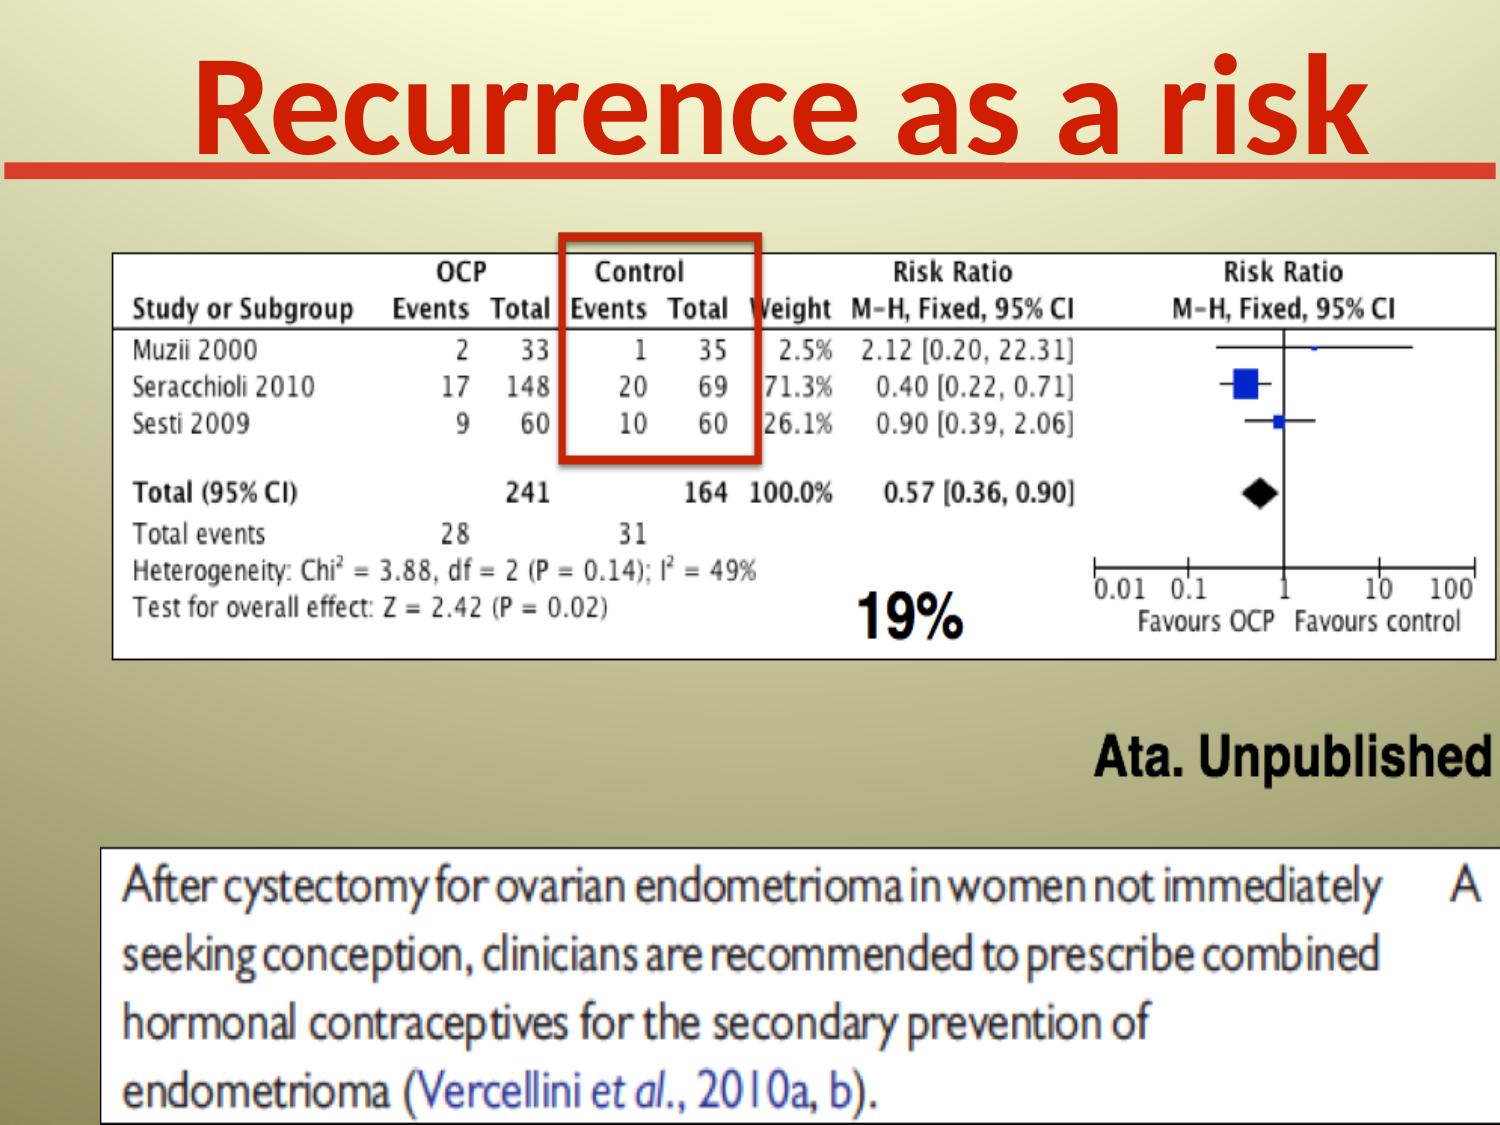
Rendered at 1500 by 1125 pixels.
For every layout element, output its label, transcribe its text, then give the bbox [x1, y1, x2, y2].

title Recurrence as a risk [140, 28, 1422, 166]
picture [0, 0, 1500, 1125]
